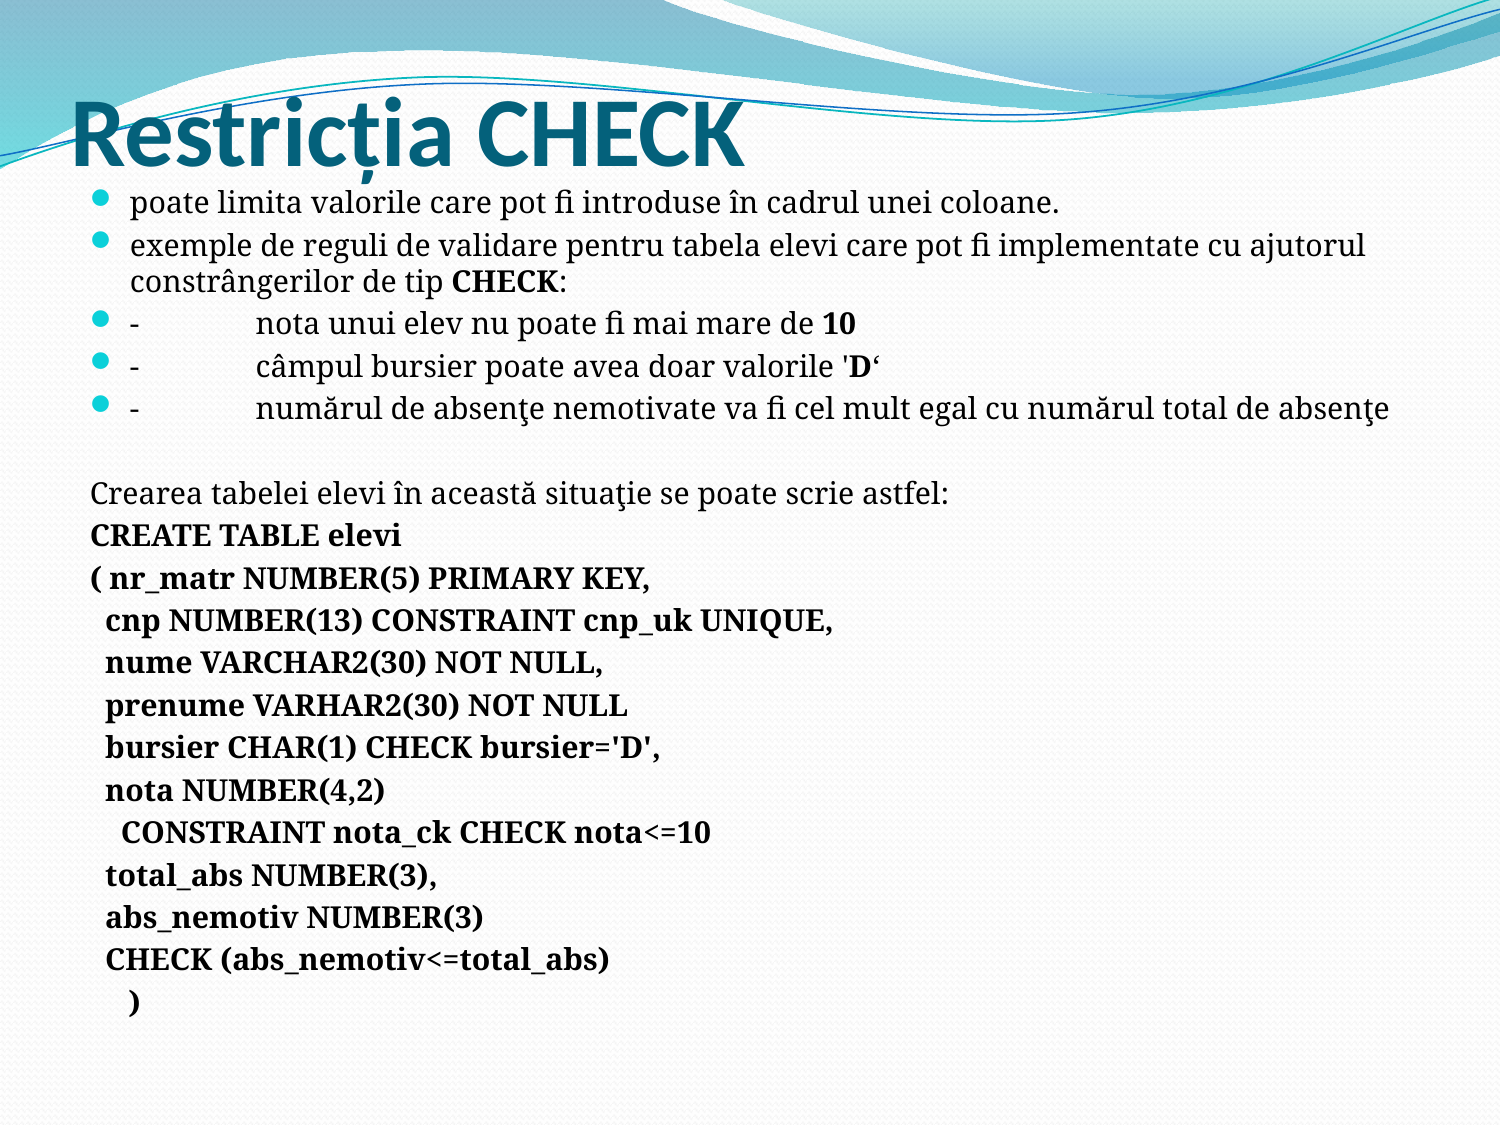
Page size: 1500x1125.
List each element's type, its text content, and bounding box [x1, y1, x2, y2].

list poate limita valorile care pot fi introduse în cadrul unei coloane. exemple de reguli de validare pentru tabela elevi care pot fi implementate cu ajutorul constrângerilor de tip CHECK: - nota unui elev nu poate fi mai mare de 10 - câmpul bursier poate avea doar valorile 'D‘ - numărul de absenţe nemotivate va fi cel mult egal cu numărul total de absenţe Crearea tabelei elevi în această situaţie se poate scrie astfel: CREATE TABLE elevi ( nr_matr NUMBER(5) PRIMARY KEY, cnp NUMBER(13) CONSTRAINT cnp_uk UNIQUE, nume VARCHAR2(30) NOT NULL, prenume VARHAR2(30) NOT NULL bursier CHAR(1) CHECK bursier='D', nota NUMBER(4,2) CONSTRAINT nota_ck CHECK nota<=10 total_abs NUMBER(3), abs_nemotiv NUMBER(3) CHECK (abs_nemotiv<=total_abs) ) [75, 175, 1425, 1038]
title Restricţia CHECK [70, 58, 1421, 186]
